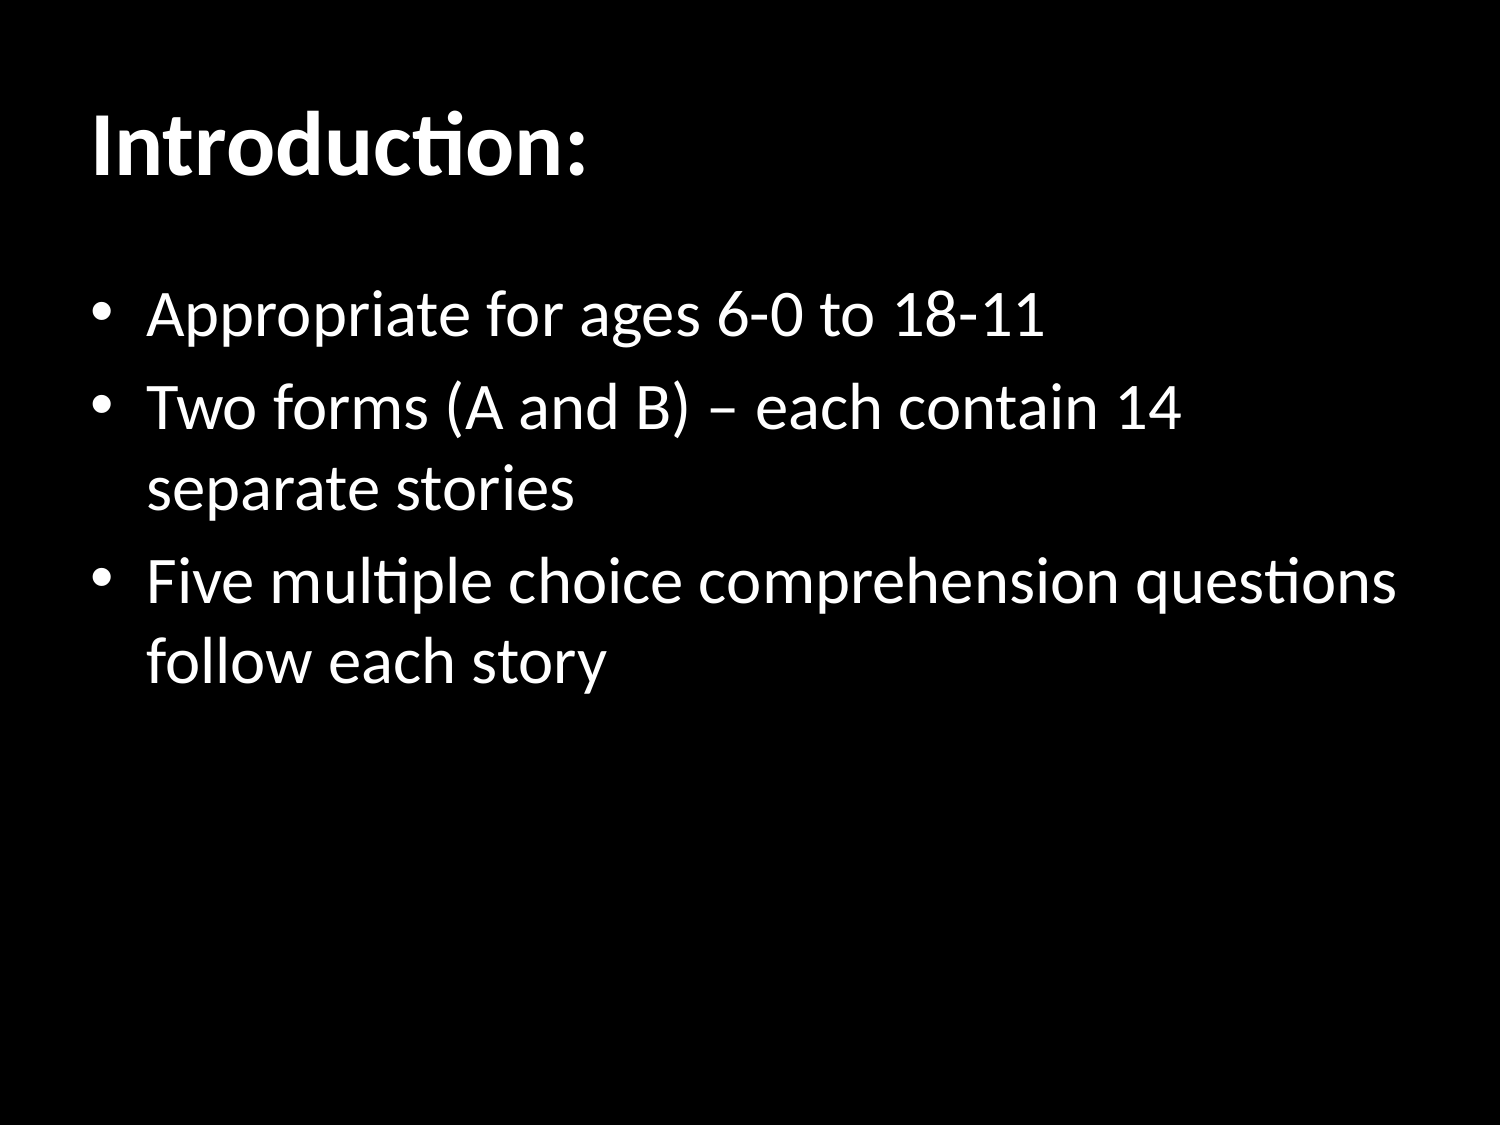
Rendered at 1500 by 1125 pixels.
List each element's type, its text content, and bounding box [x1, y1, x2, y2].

list Appropriate for ages 6-0 to 18-11 Two forms (A and B) – each contain 14 separate stories Five multiple choice comprehension questions follow each story [75, 262, 1425, 1005]
title Introduction: [75, 45, 1425, 233]
